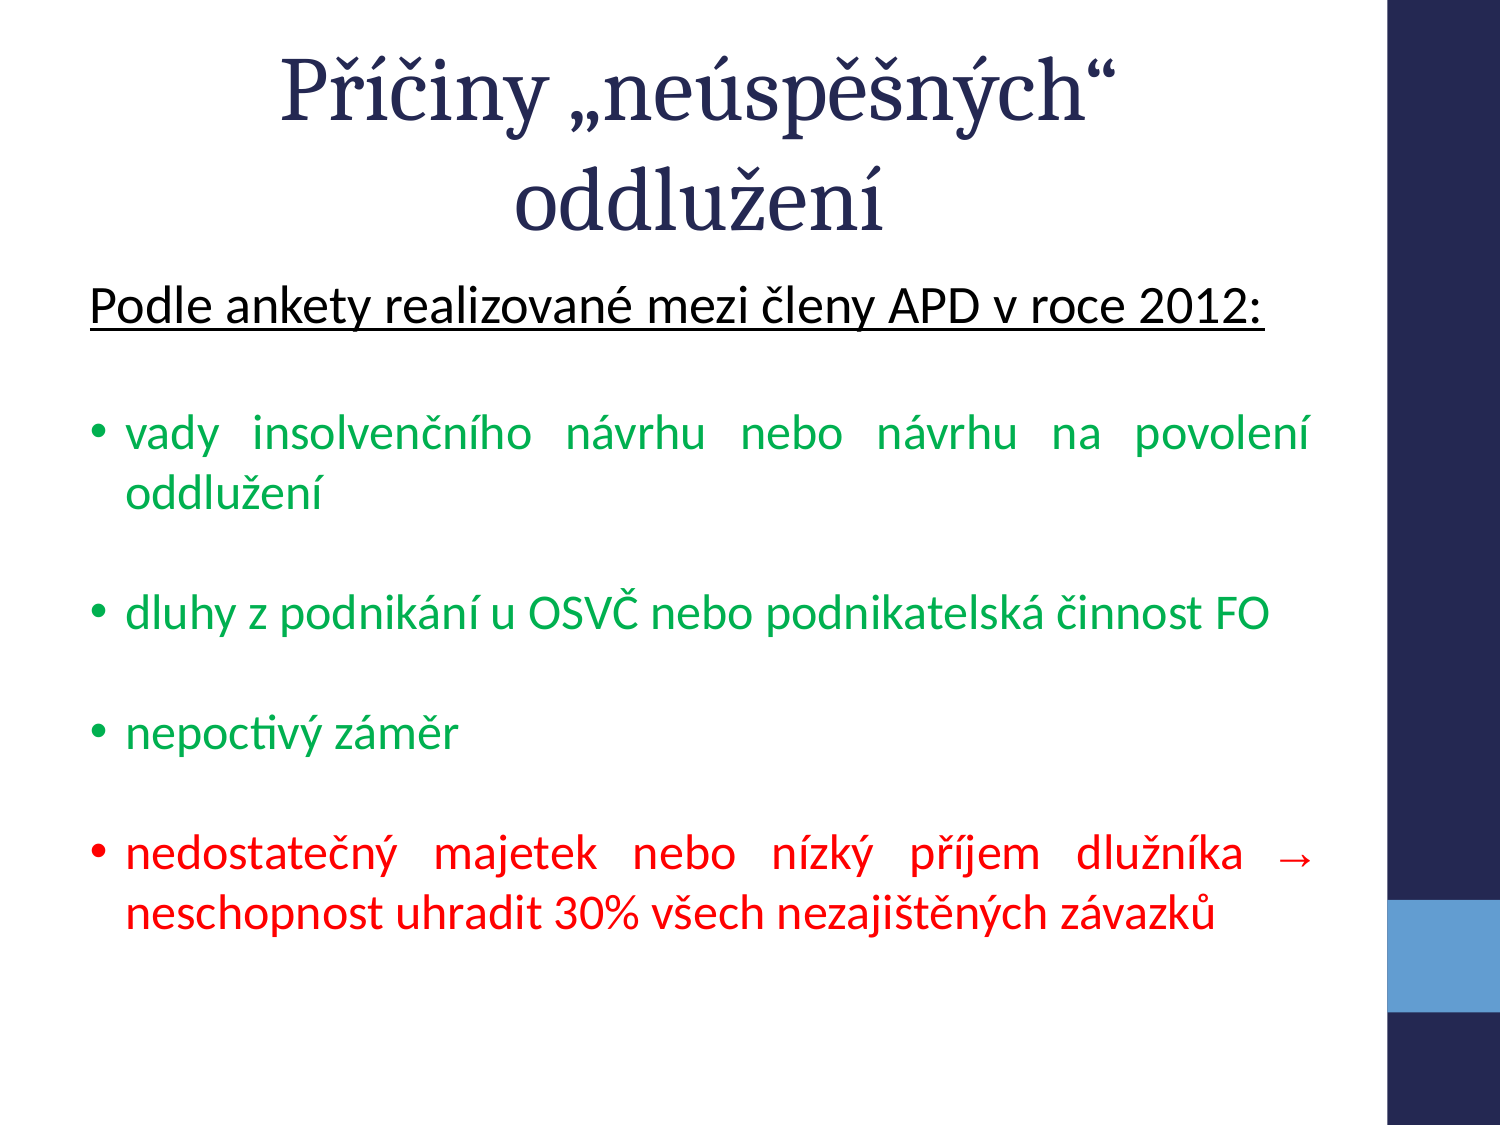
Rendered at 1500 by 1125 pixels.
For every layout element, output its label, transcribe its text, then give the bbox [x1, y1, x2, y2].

text_box Podle ankety realizované mezi členy APD v roce 2012: vady insolvenčního návrhu nebo návrhu na povolení oddlužení dluhy z podnikání u OSVČ nebo podnikatelská činnost FO nepoctivý záměr nedostatečný majetek nebo nízký příjem dlužníka → neschopnost uhradit 30% všech nezajištěných závazků [74, 262, 1325, 1050]
text_box Příčiny „neúspěšných“ oddlužení [74, 45, 1325, 233]
